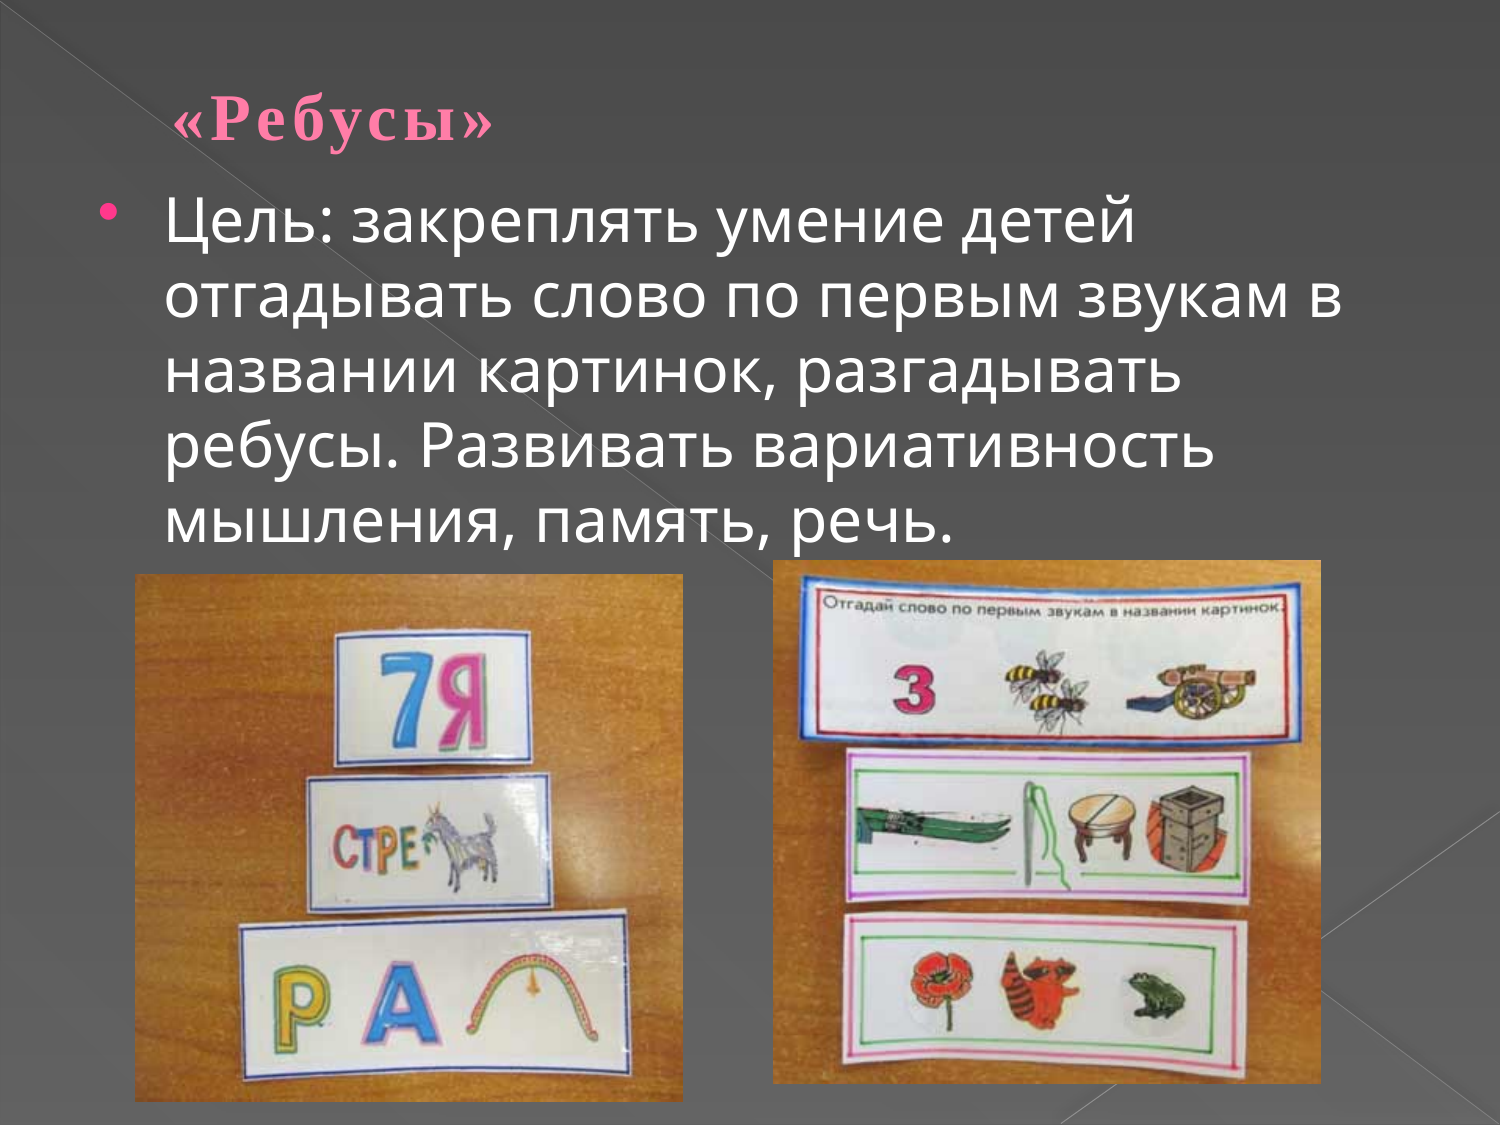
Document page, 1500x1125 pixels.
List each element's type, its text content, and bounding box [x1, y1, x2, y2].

title «Ребусы» [76, 42, 1427, 185]
picture [135, 574, 683, 1102]
picture [773, 559, 1321, 1084]
list Цель: закреплять умение детей отгадывать слово по первым звукам в названии картинок, разгадывать ребусы. Развивать вариативность мышления, память, речь. [75, 172, 1425, 1059]
